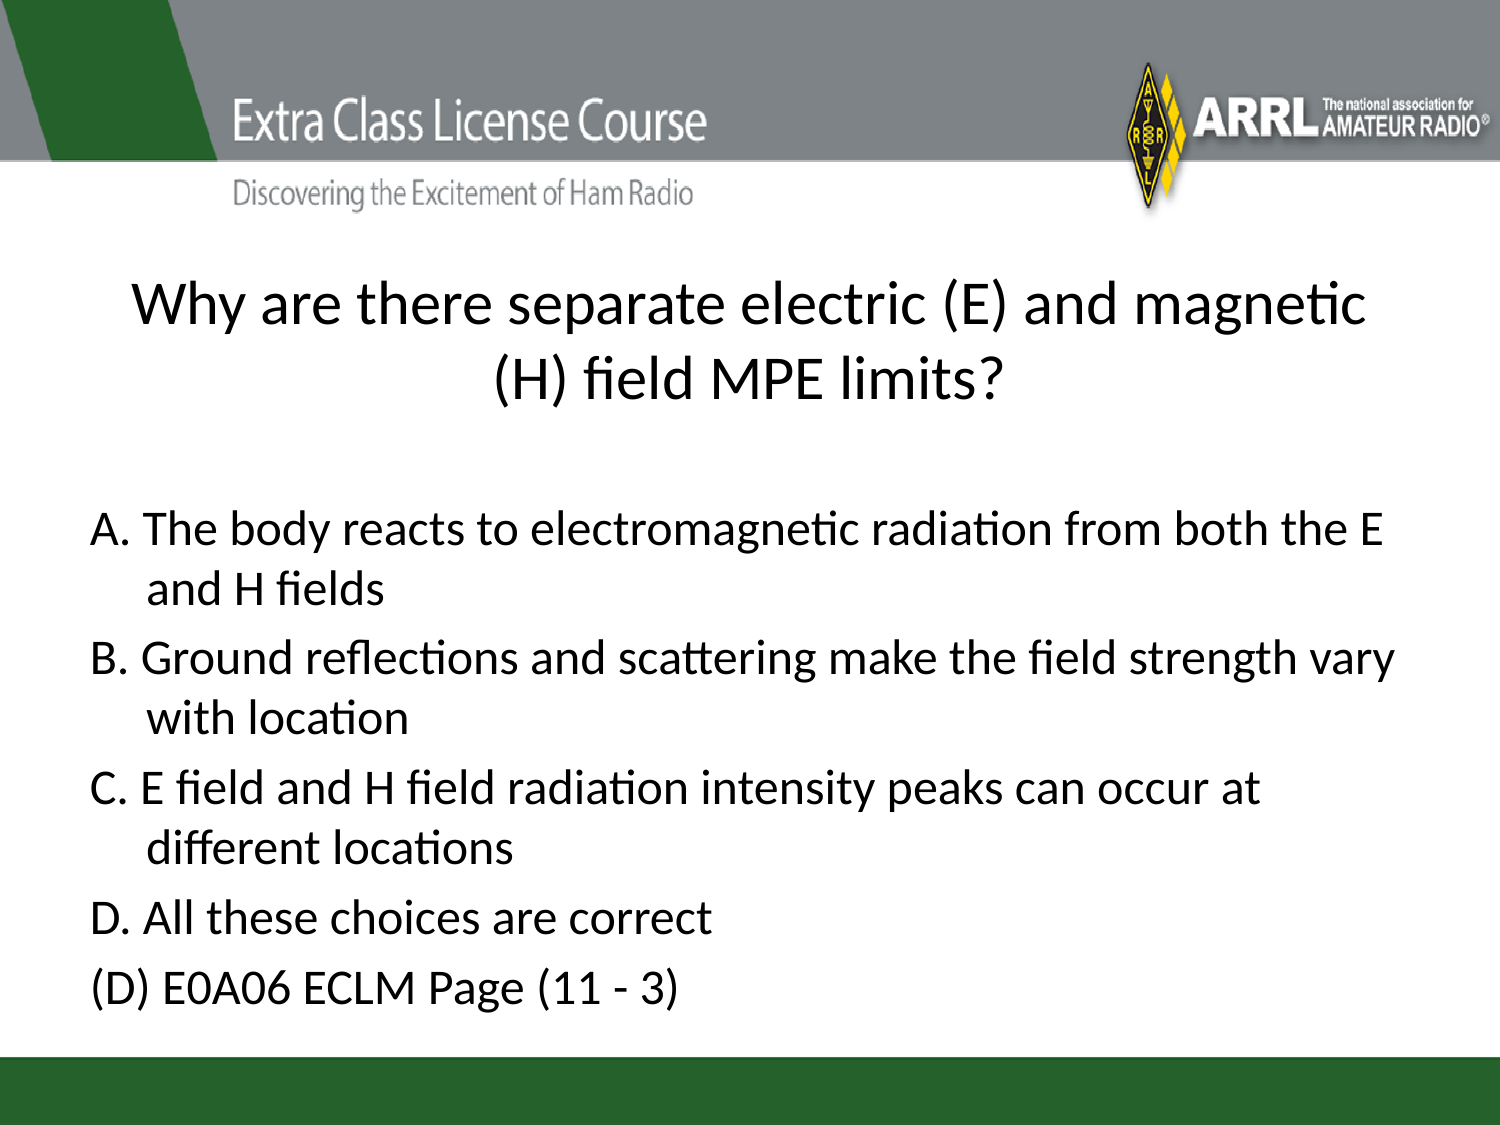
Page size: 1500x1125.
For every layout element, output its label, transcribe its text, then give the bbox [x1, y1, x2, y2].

picture [0, 0, 1500, 1125]
list A. The body reacts to electromagnetic radiation from both the E and H fields B. Ground reflections and scattering make the field strength vary with location C. E field and H field radiation intensity peaks can occur at different locations D. All these choices are correct (D) E0A06 ECLM Page (11 - 3) [75, 487, 1425, 1005]
title Why are there separate electric (E) and magnetic (H) field MPE limits? [75, 254, 1425, 435]
